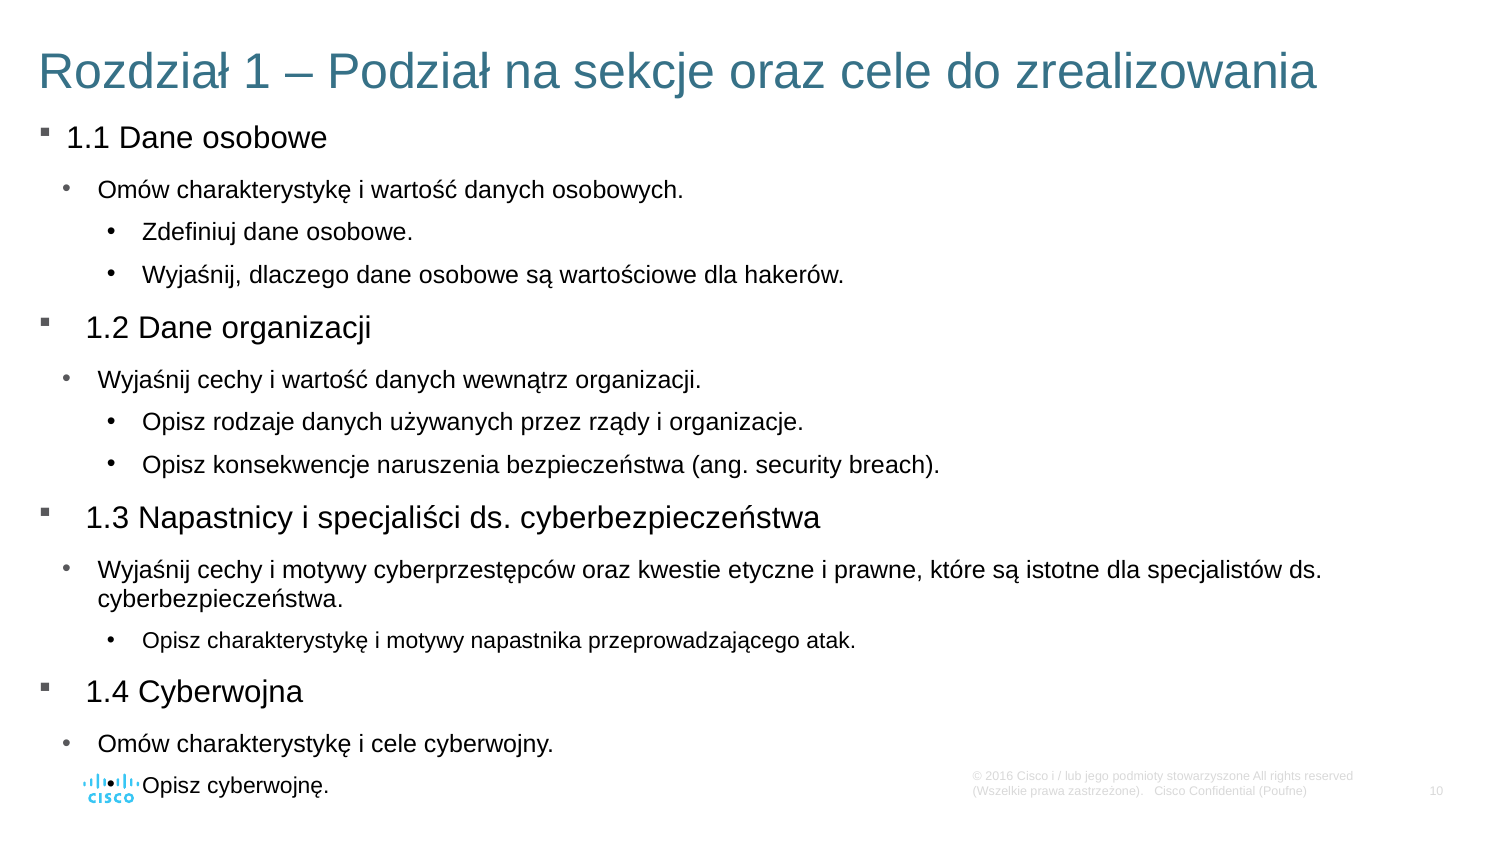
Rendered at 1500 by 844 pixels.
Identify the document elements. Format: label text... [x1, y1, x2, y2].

title Rozdział 1 – Podział na sekcje oraz cele do zrealizowania [23, 6, 1500, 131]
list 1.1 Dane osobowe Omów charakterystykę i wartość danych osobowych. Zdefiniuj dane osobowe. Wyjaśnij, dlaczego dane osobowe są wartościowe dla hakerów. 1.2 Dane organizacji Wyjaśnij cechy i wartość danych wewnątrz organizacji. Opisz rodzaje danych używanych przez rządy i organizacje. Opisz konsekwencje naruszenia bezpieczeństwa (ang. security breach). 1.3 Napastnicy i specjaliści ds. cyberbezpieczeństwa Wyjaśnij cechy i motywy cyberprzestępców oraz kwestie etyczne i prawne, które są istotne dla specjalistów ds. cyberbezpieczeństwa. Opisz charakterystykę i motywy napastnika przeprowadzającego atak. 1.4 Cyberwojna Omów charakterystykę i cele cyberwojny. Opisz cyberwojnę. [23, 131, 1476, 792]
